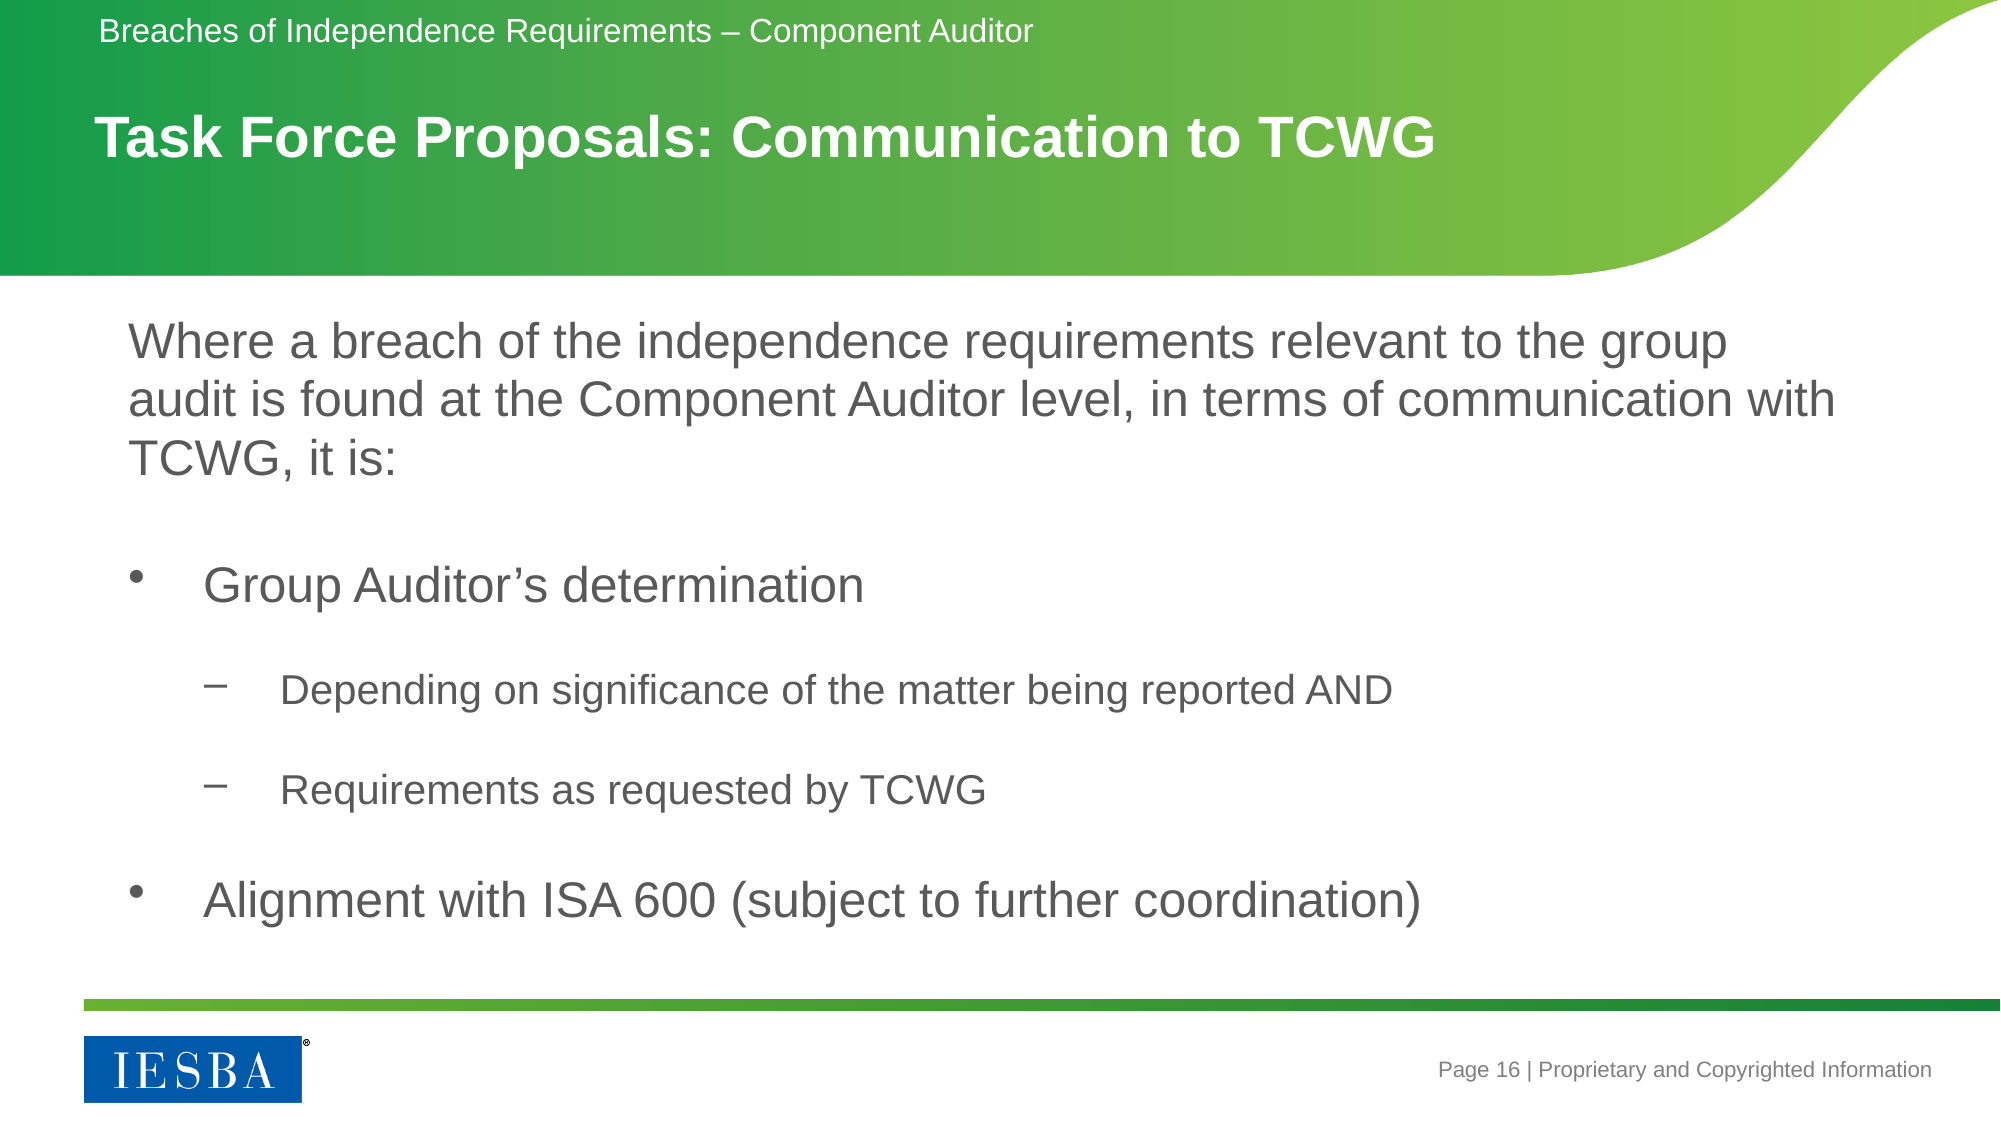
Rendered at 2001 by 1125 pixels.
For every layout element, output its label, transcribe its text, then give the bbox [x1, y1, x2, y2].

list Where a breach of the independence requirements relevant to the group audit is found at the Component Auditor level, in terms of communication with TCWG, it is: Group Auditor’s determination Depending on significance of the matter being reported AND Requirements as requested by TCWG Alignment with ISA 600 (subject to further coordination) [113, 302, 1860, 991]
title Task Force Proposals: Communication to TCWG [94, 90, 1808, 178]
text_box [83, 52, 1334, 60]
picture [84, 1036, 310, 1103]
picture [0, 0, 2000, 276]
text_box Breaches of Independence Requirements – Component Auditor [83, 1, 1334, 52]
